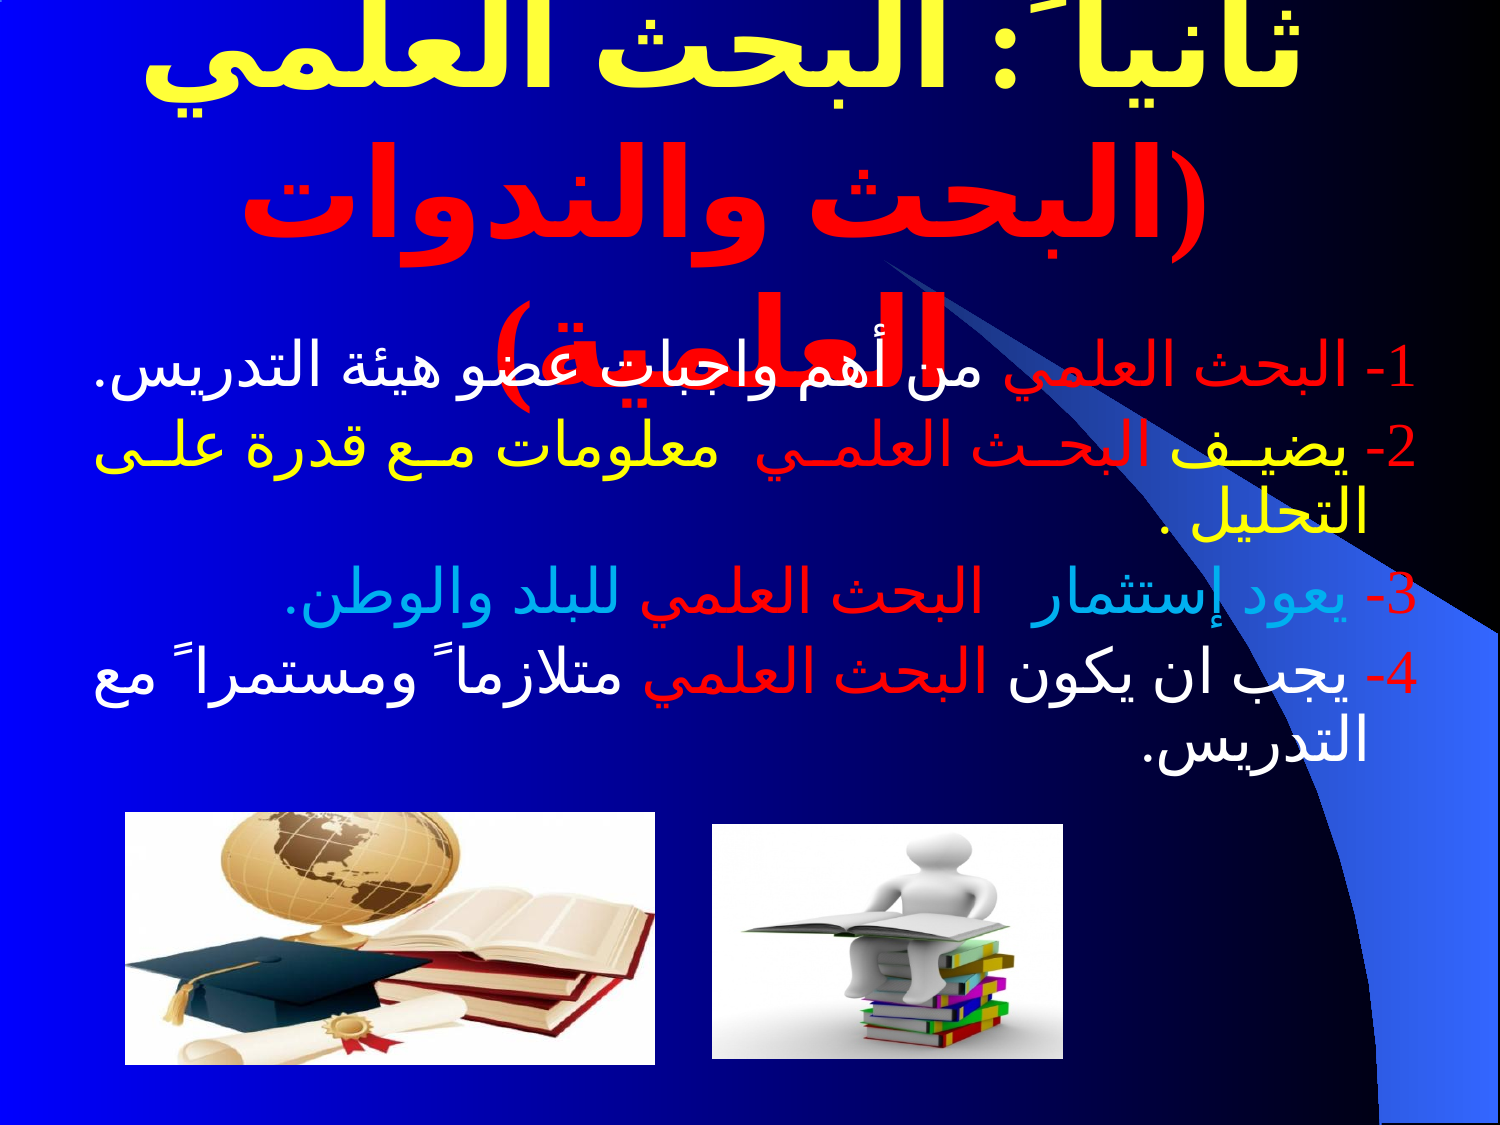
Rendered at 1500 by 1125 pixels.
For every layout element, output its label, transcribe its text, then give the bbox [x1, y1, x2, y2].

list 1- البحث العلمي من أهم واجبات عضو هيئة التدريس. 2- يضيف البحث العلمي معلومات مع قدرة على التحليل . 3- يعود إستثمار البحث العلمي للبلد والوطن. 4- يجب ان يكون البحث العلمي متلازما ً ومستمرا ً مع التدريس. [62, 324, 1448, 846]
picture [124, 812, 655, 1065]
picture [712, 824, 1063, 1059]
title ثانيا ً: البحث العلمي (البحث والندوات العلمية) [49, 62, 1399, 313]
